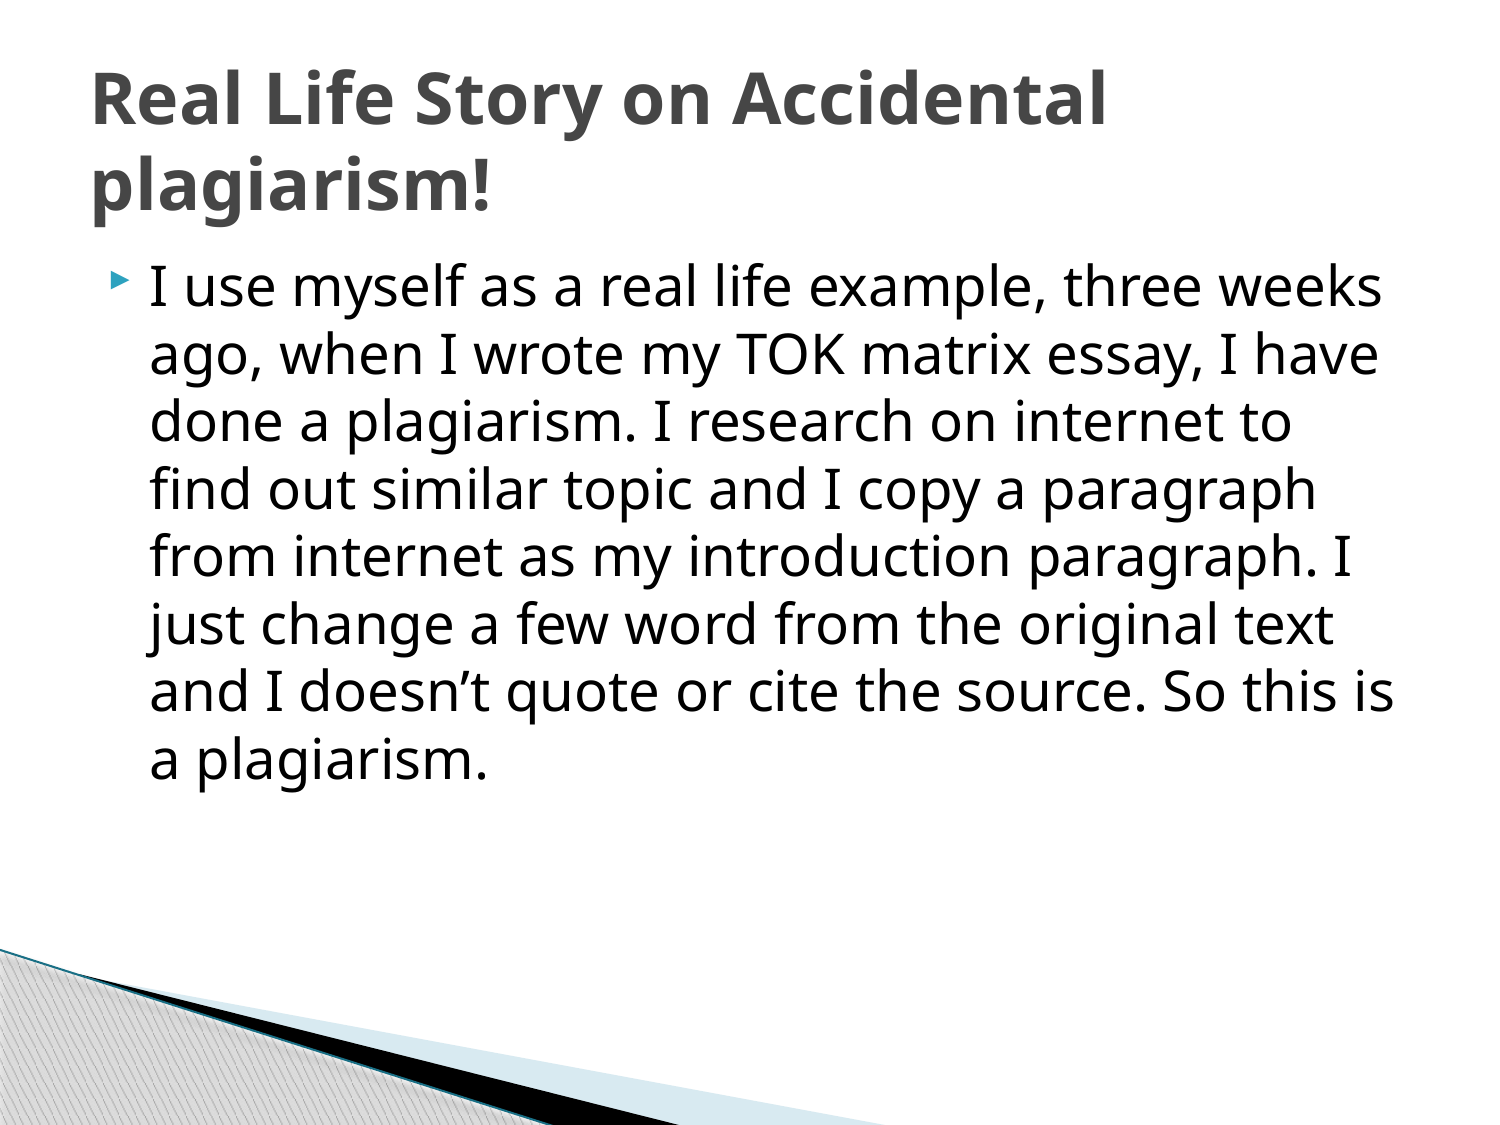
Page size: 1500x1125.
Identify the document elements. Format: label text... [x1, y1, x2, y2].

list I use myself as a real life example, three weeks ago, when I wrote my TOK matrix essay, I have done a plagiarism. I research on internet to find out similar topic and I copy a paragraph from internet as my introduction paragraph. I just change a few word from the original text and I doesn’t quote or cite the source. So this is a plagiarism. [75, 243, 1425, 986]
title Real Life Story on Accidental plagiarism! [75, 45, 1425, 233]
